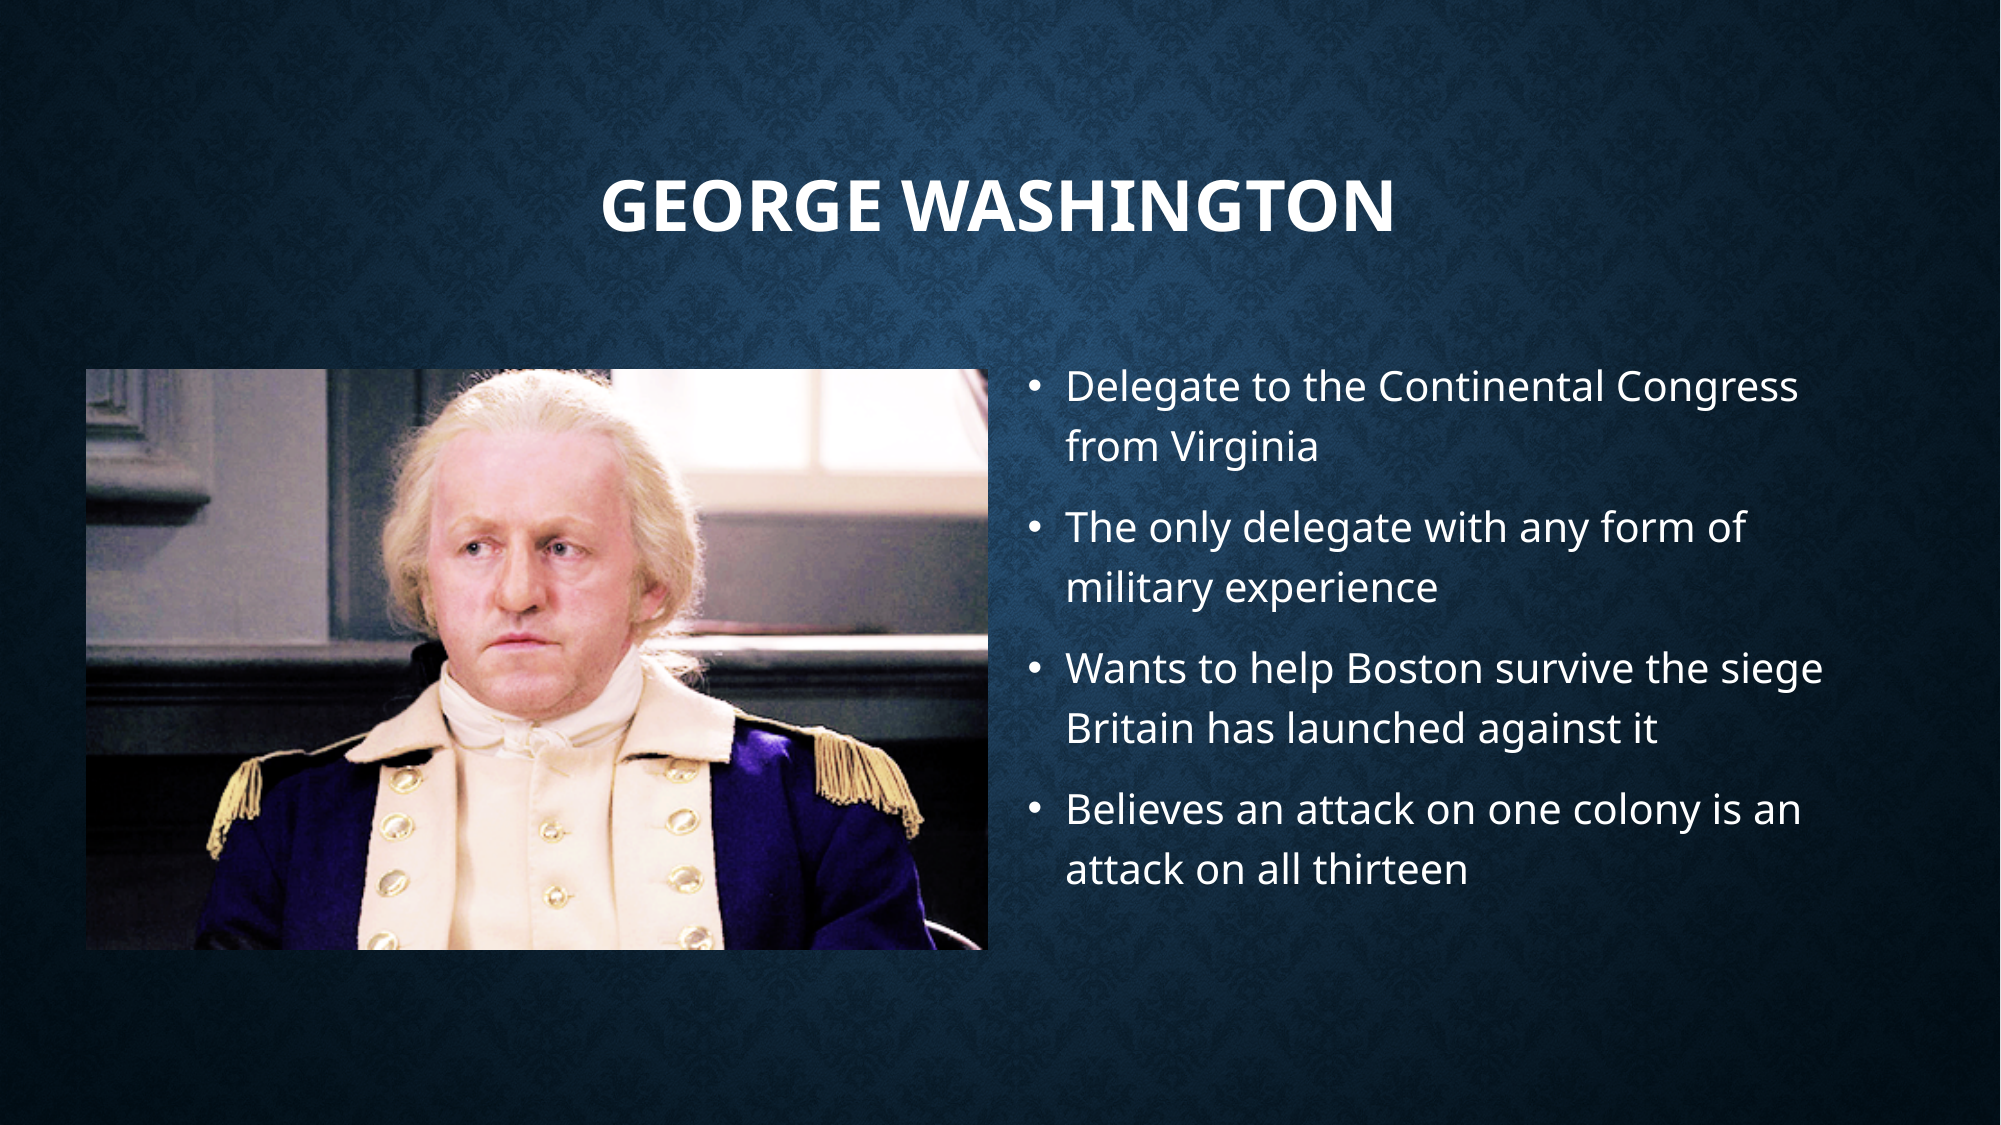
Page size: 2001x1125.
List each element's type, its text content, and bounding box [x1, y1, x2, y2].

title George Washington [149, 99, 1849, 318]
list Delegate to the Continental Congress from Virginia The only delegate with any form of military experience Wants to help Boston survive the siege Britain has launched against it Believes an attack on one colony is an attack on all thirteen [1012, 342, 1849, 950]
picture [85, 369, 988, 951]
